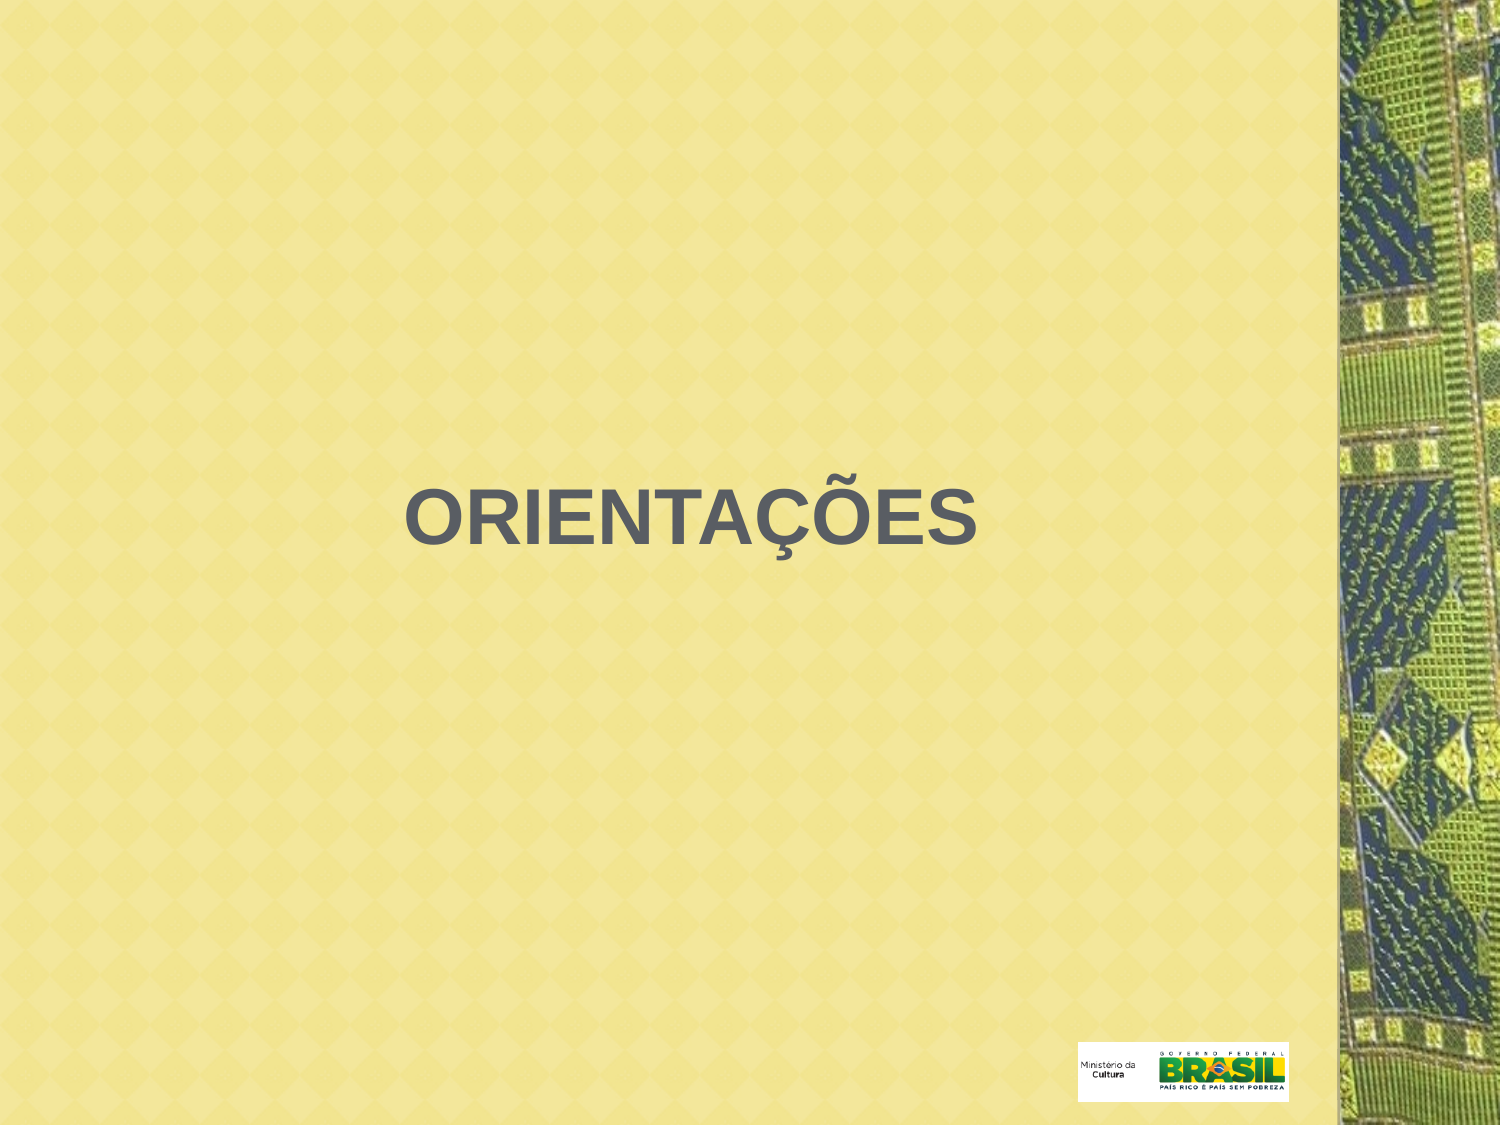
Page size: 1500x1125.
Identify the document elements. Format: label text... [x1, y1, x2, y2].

picture [1077, 1042, 1290, 1102]
title ORIENTAÇÕES [97, 372, 1286, 560]
picture [1340, 0, 1500, 1125]
